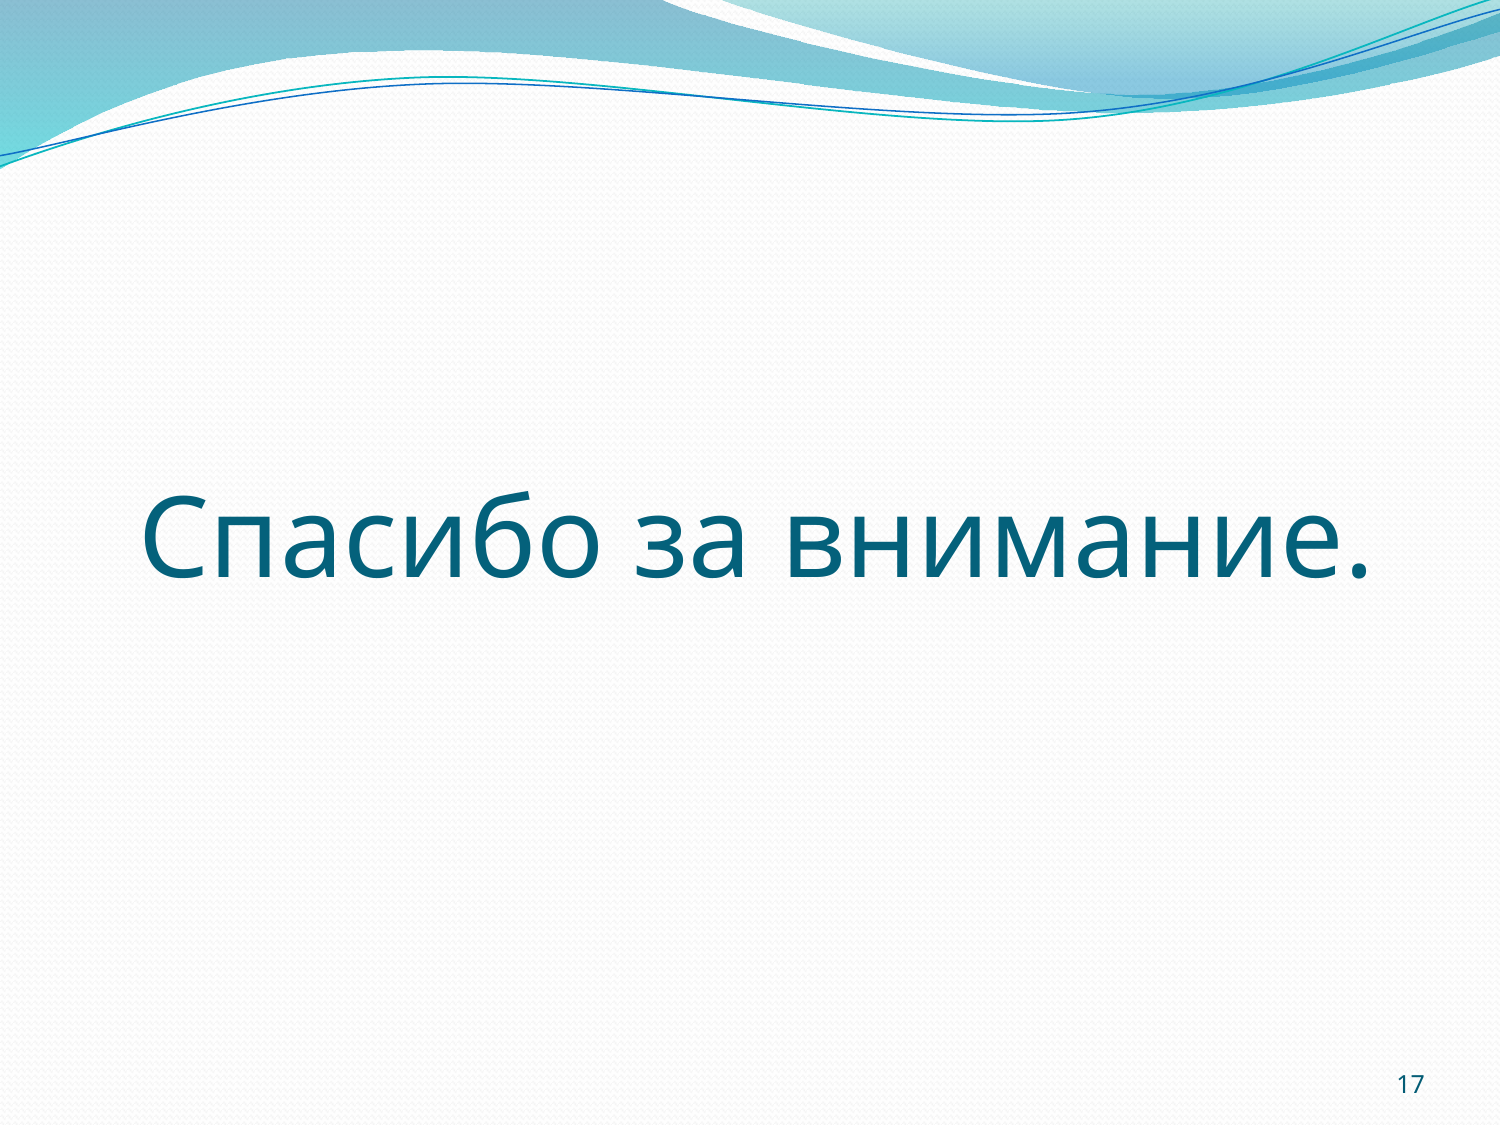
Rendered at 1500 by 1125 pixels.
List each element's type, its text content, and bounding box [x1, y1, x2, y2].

title Спасибо за внимание. [81, 456, 1433, 601]
slide_number 17 [1299, 1042, 1425, 1103]
